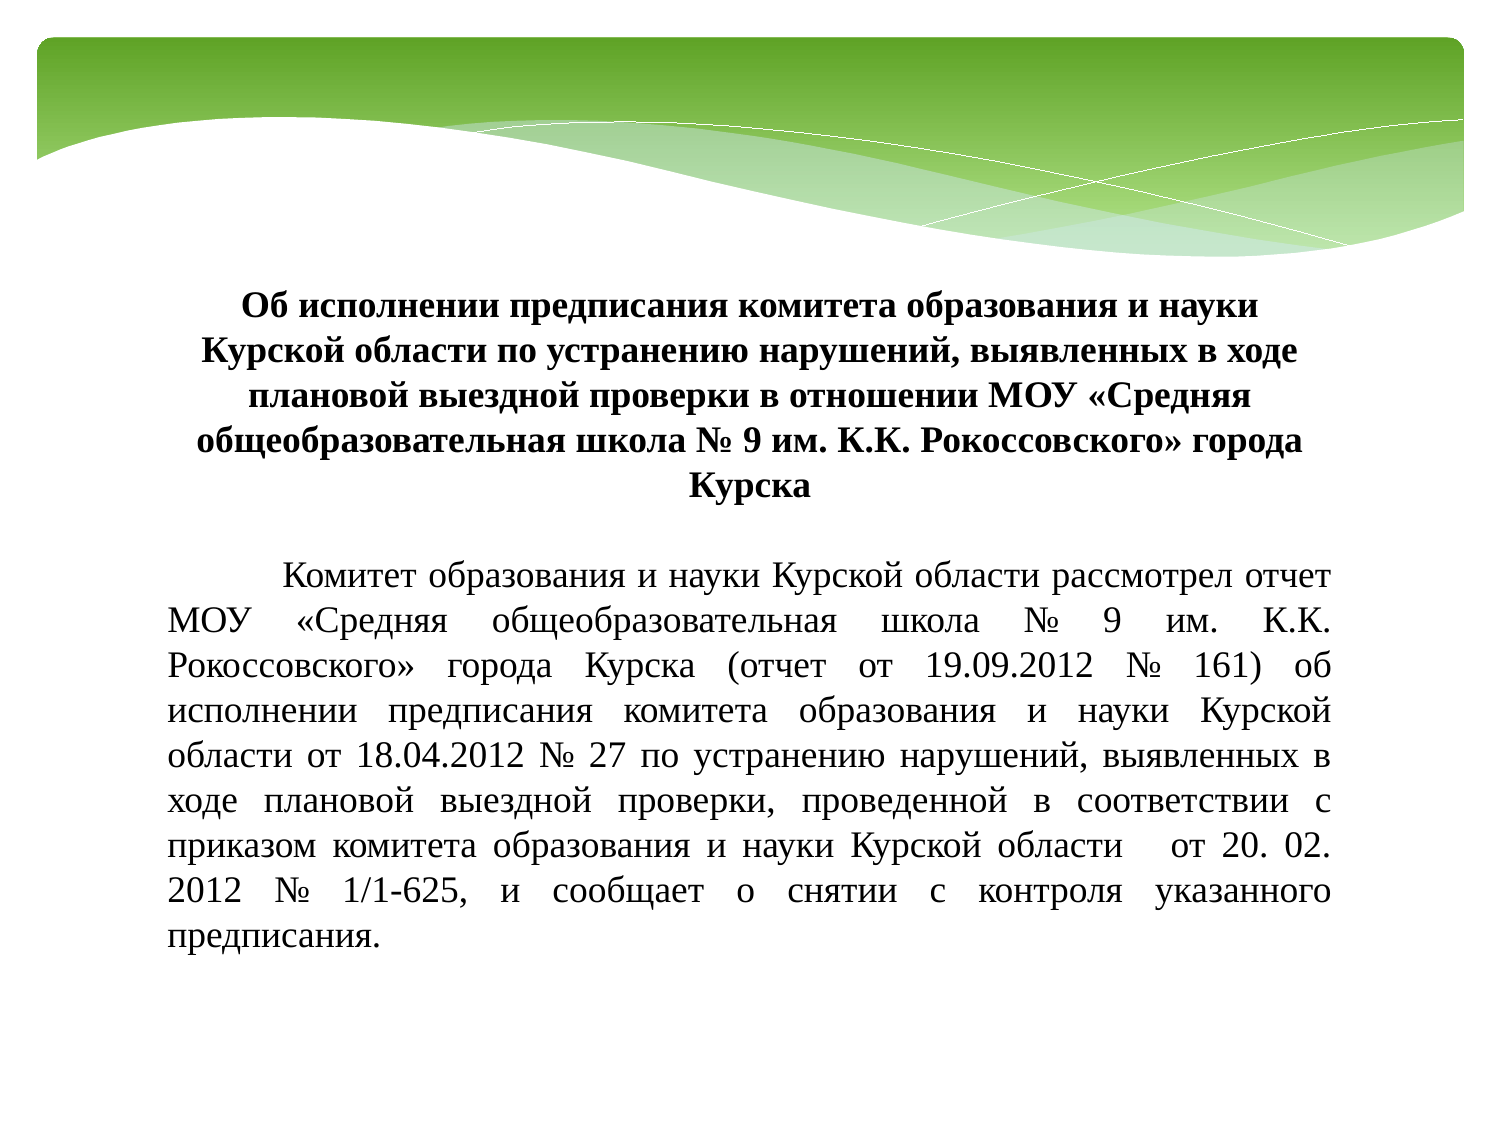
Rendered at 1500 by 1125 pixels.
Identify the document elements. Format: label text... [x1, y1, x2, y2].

text_box Об исполнении предписания комитета образования и науки Курской области по устранению нарушений, выявленных в ходе плановой выездной проверки в отношении МОУ «Средняя общеобразовательная школа № 9 им. К.К. Рокоссовского» города Курска Комитет образования и науки Курской области рассмотрел отчет МОУ «Средняя общеобразовательная школа № 9 им. К.К. Рокоссовского» города Курска (отчет от 19.09.2012 № 161) об исполнении предписания комитета образования и науки Курской области от 18.04.2012 № 27 по устранению нарушений, выявленных в ходе плановой выездной проверки, проведенной в соответствии с приказом комитета образования и науки Курской области от 20. 02. 2012 № 1/1-625, и сообщает о снятии с контроля указанного предписания. [152, 272, 1348, 963]
